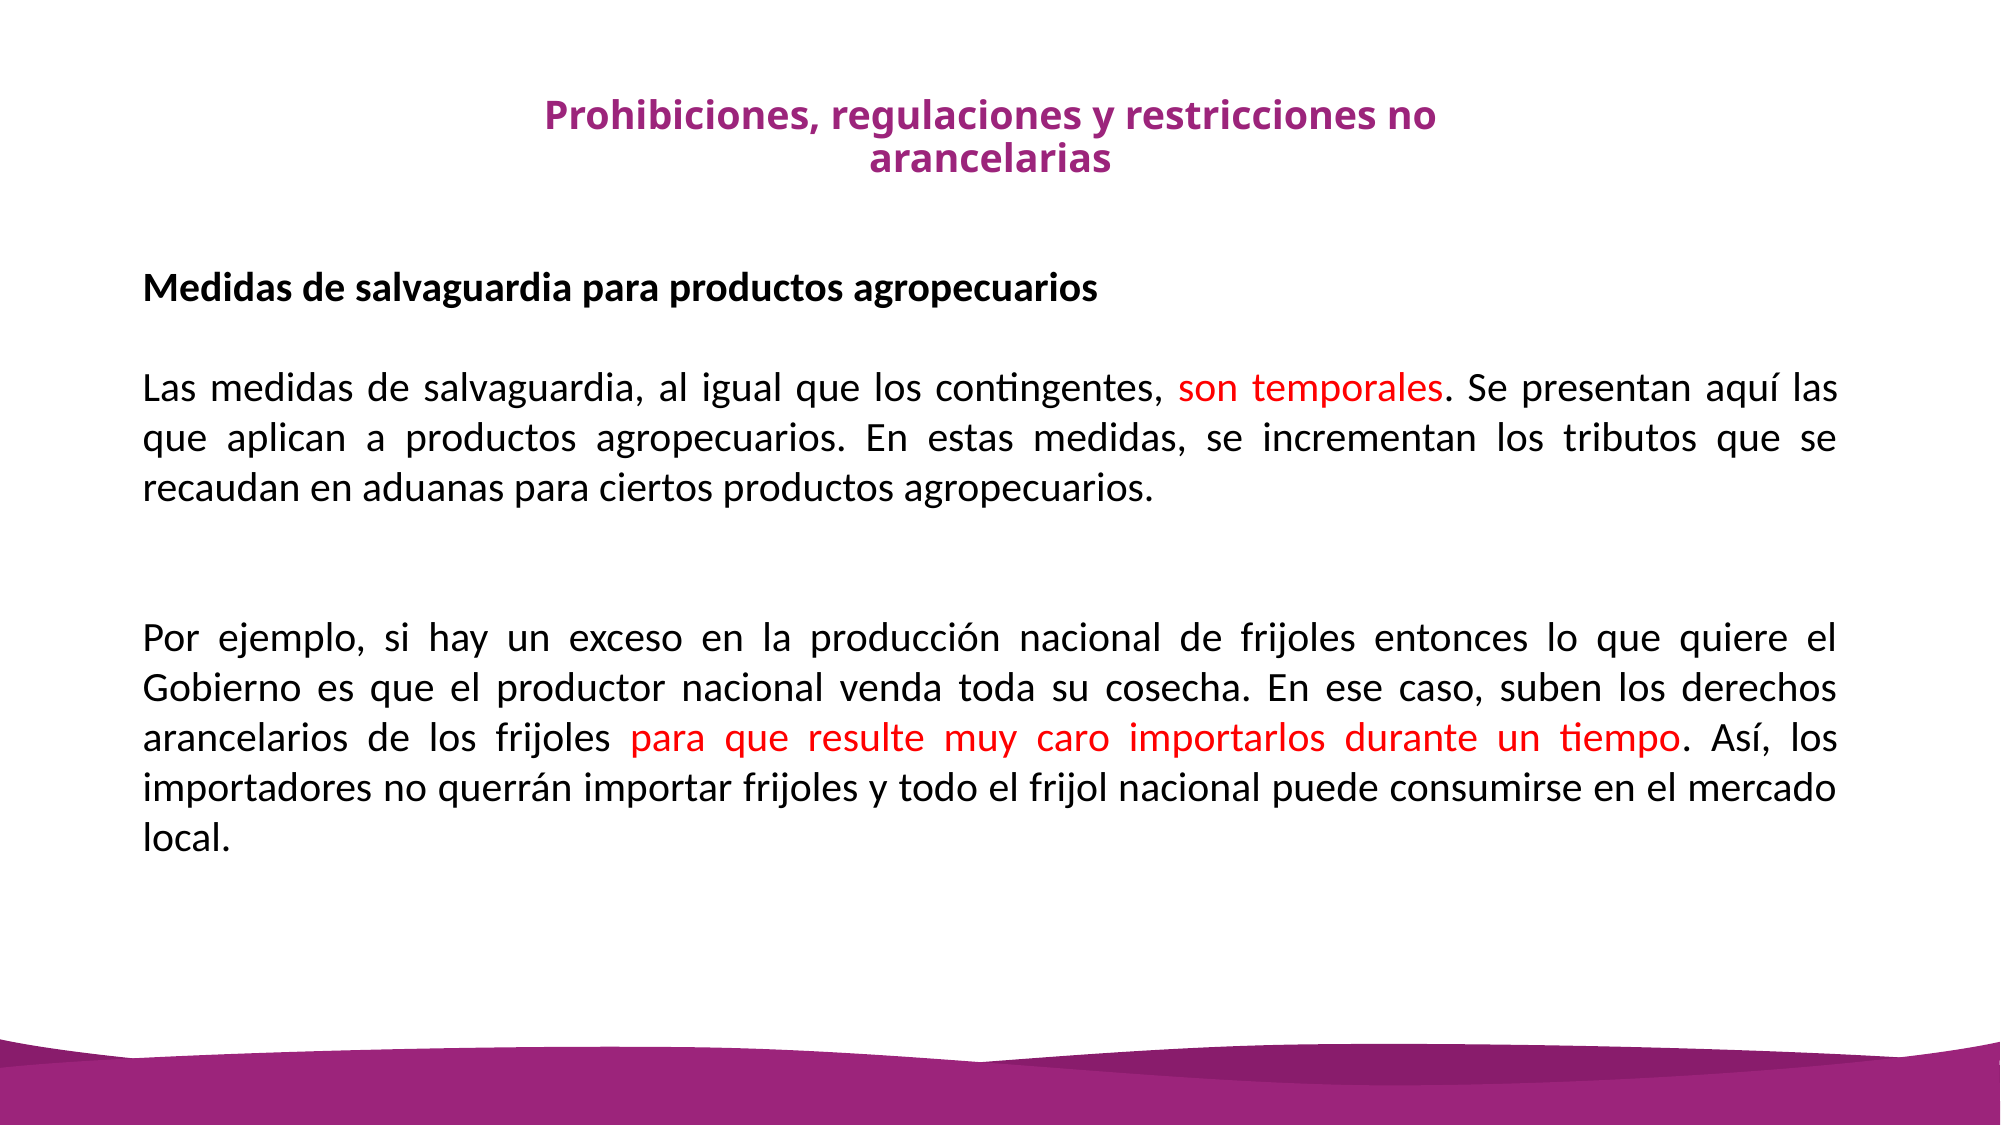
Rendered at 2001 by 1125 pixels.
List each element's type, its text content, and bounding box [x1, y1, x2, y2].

title Prohibiciones, regulaciones y restricciones no arancelarias [127, 87, 1853, 252]
text_box Medidas de salvaguardia para productos agropecuarios Las medidas de salvaguardia, al igual que los contingentes, son temporales. Se presentan aquí las que aplican a productos agropecuarios. En estas medidas, se incrementan los tributos que se recaudan en aduanas para ciertos productos agropecuarios. Por ejemplo, si hay un exceso en la producción nacional de frijoles entonces lo que quiere el Gobierno es que el productor nacional venda toda su cosecha. En ese caso, suben los derechos arancelarios de los frijoles para que resulte muy caro importarlos durante un tiempo. Así, los importadores no querrán importar frijoles y todo el frijol nacional puede consumirse en el mercado local. [127, 252, 1853, 868]
